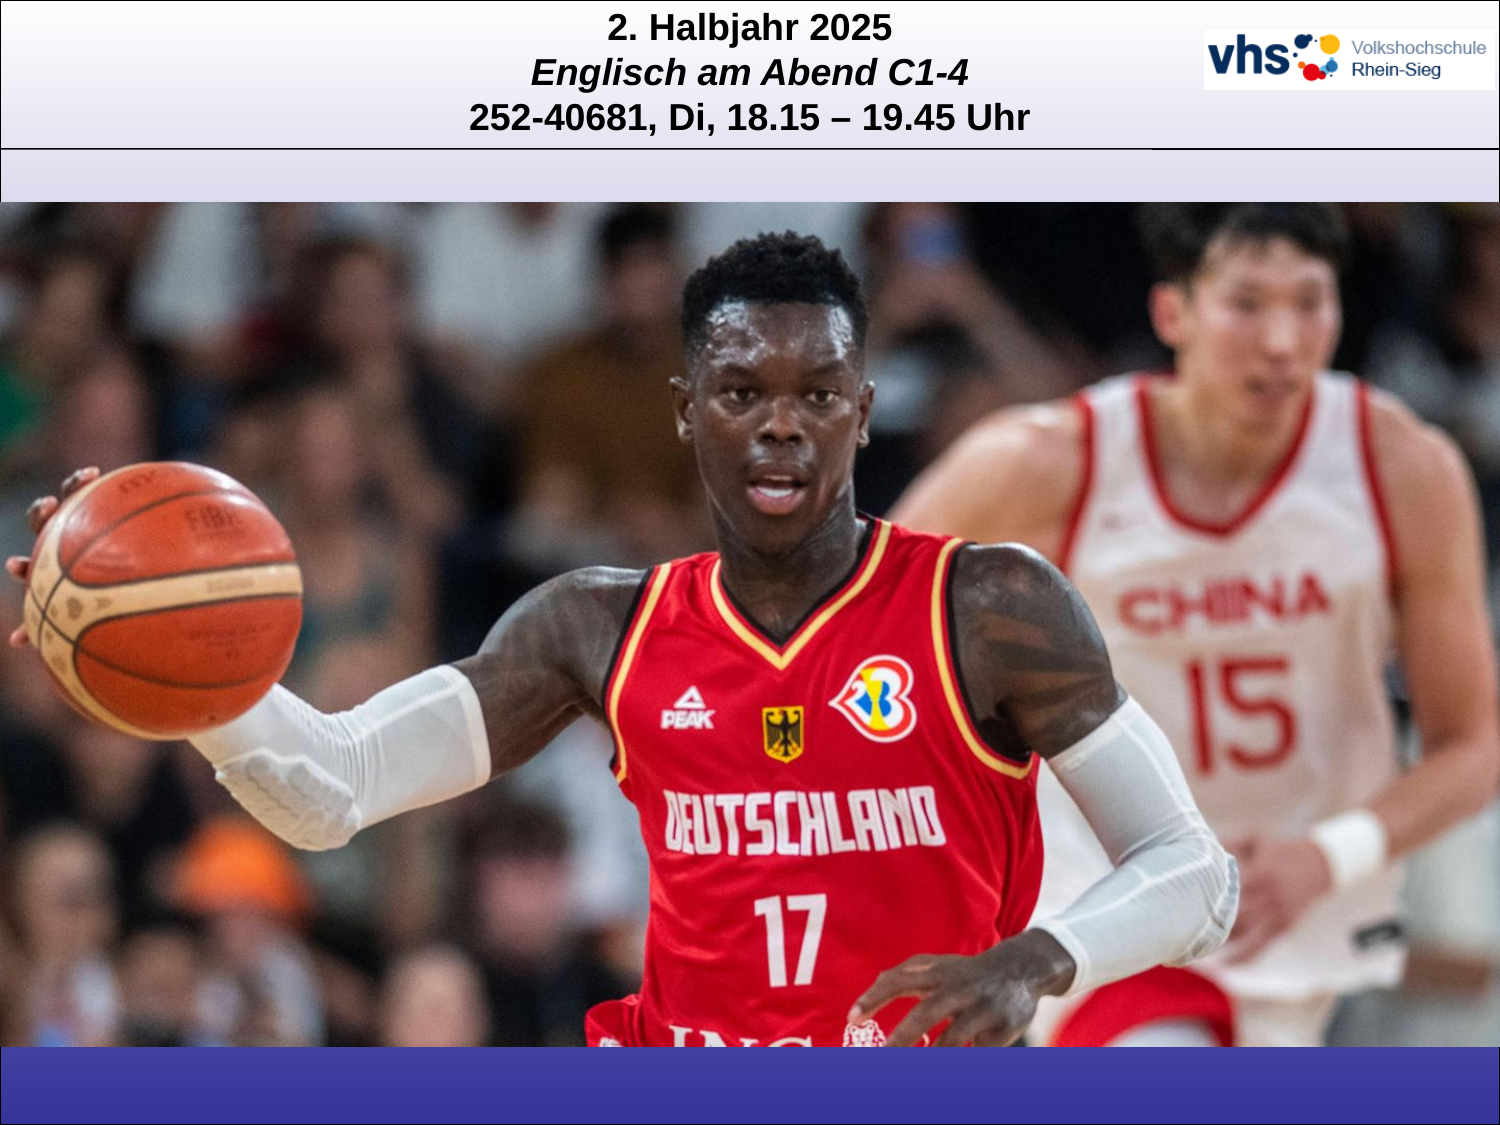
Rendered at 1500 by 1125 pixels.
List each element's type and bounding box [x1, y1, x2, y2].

picture [1204, 30, 1495, 90]
picture [0, 202, 1500, 1047]
